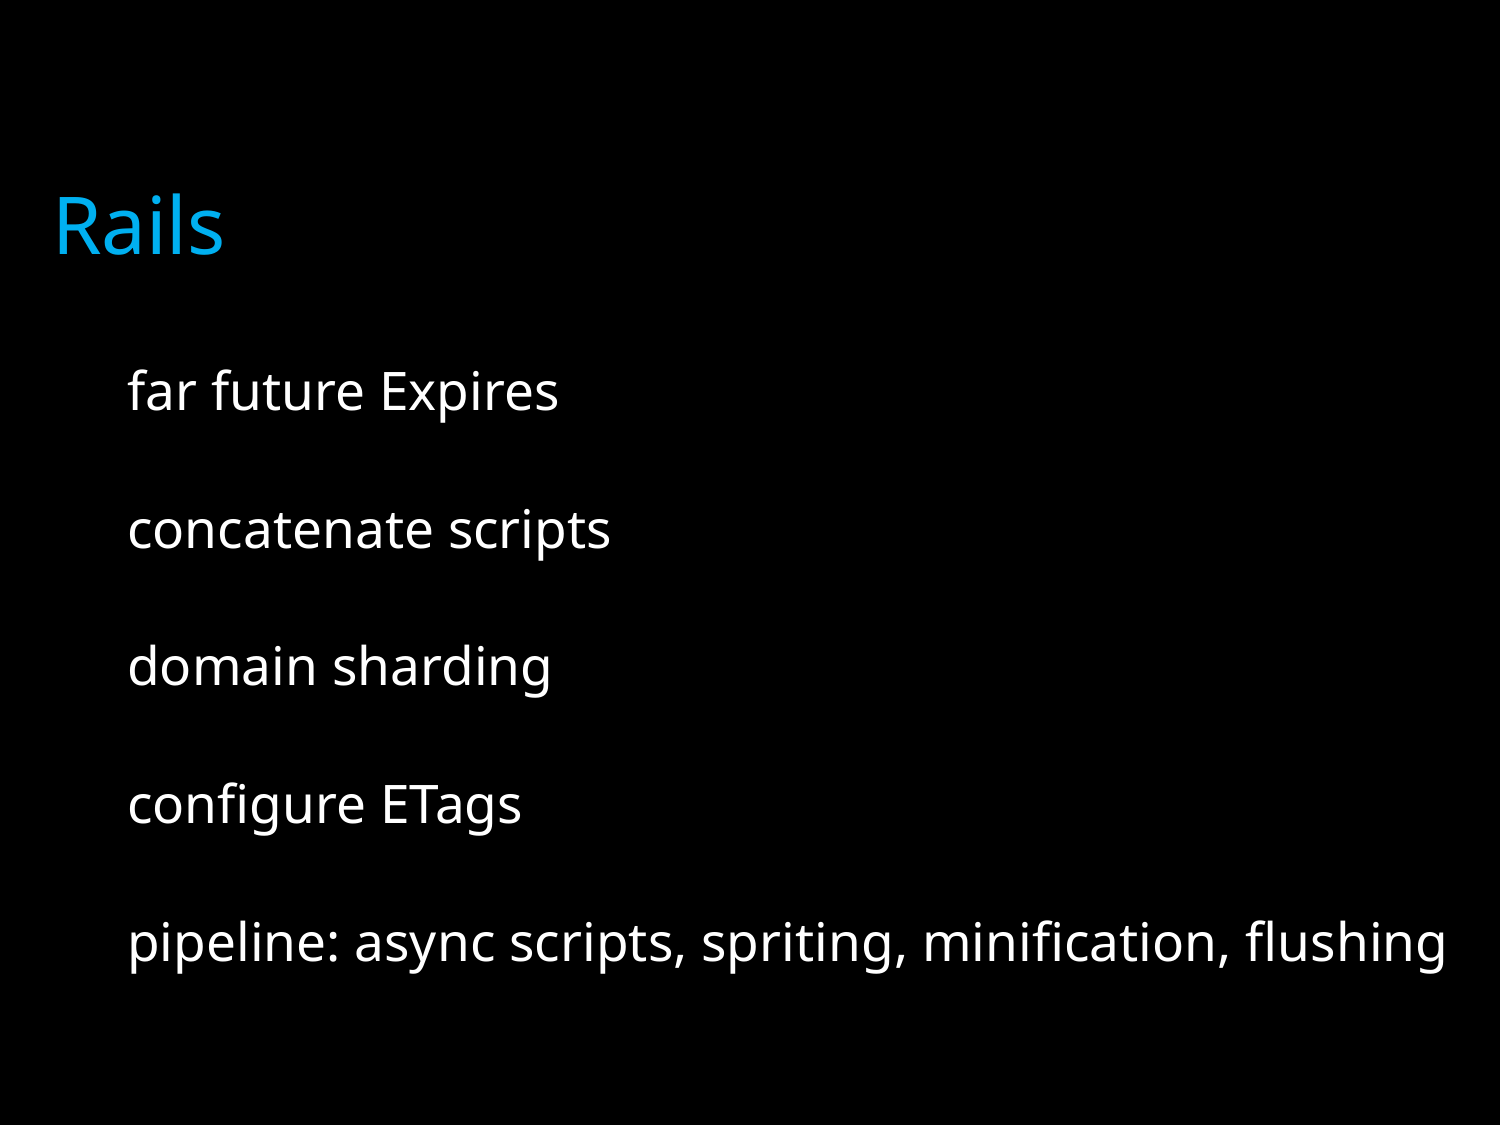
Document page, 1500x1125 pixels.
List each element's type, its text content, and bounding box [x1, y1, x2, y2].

text_box Rails far future Expires concatenate scripts domain sharding configure ETags pipeline: async scripts, spriting, minification, flushing [37, 75, 1500, 966]
